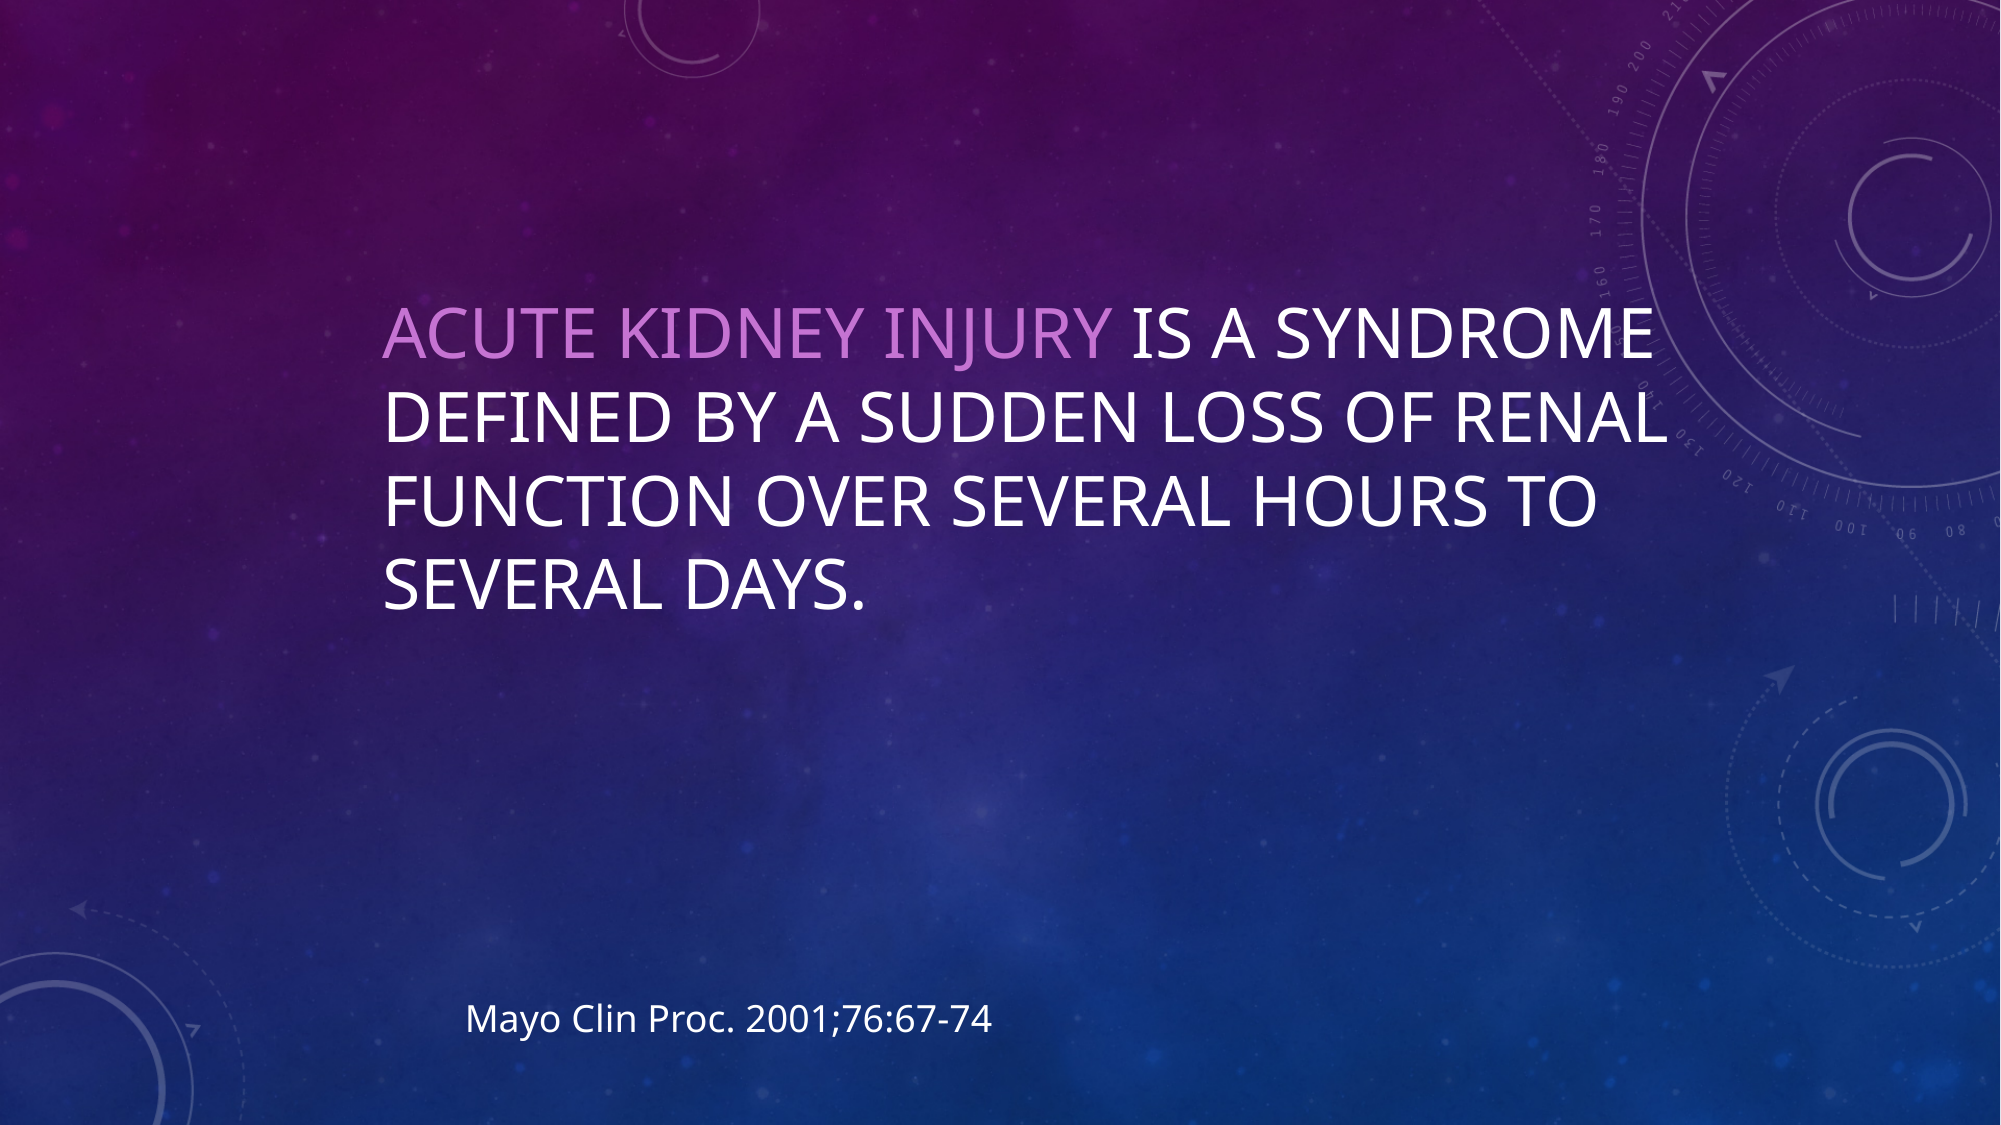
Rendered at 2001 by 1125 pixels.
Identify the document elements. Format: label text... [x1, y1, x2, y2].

text_box Mayo Clin Proc. 2001;76:67-74 [450, 987, 1100, 1048]
title Acute kidney injury is a syndrome defined by a sudden loss of renal function over several hours to several days. [367, 281, 1718, 632]
picture [0, 0, 2001, 1125]
